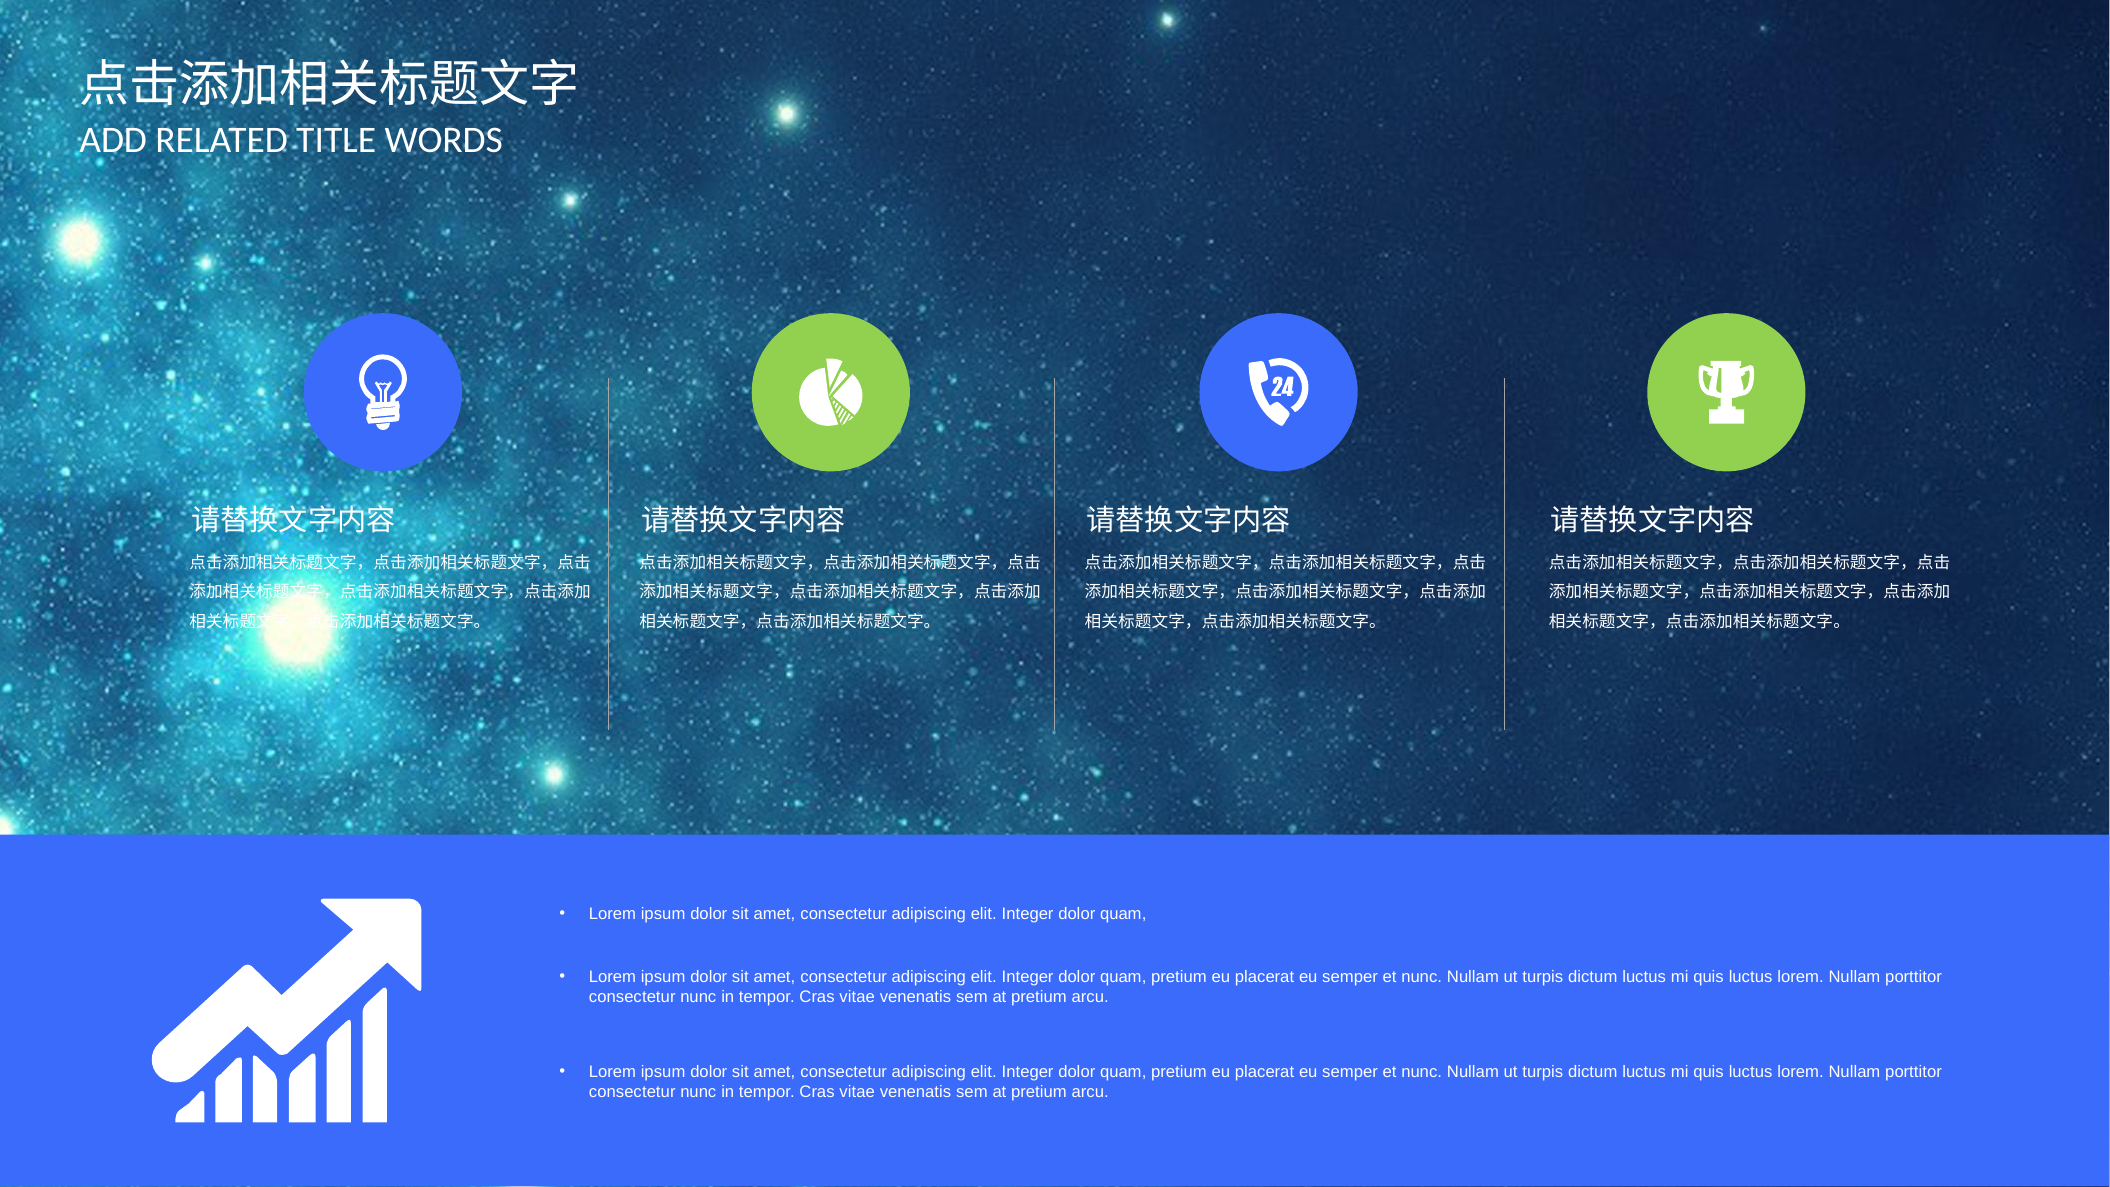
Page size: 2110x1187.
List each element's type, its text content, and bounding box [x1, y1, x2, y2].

text_box 请替换文字内容 [175, 486, 574, 545]
text_box ADD RELATED TITLE WORDS [63, 107, 520, 169]
text_box 点击添加相关标题文字 [63, 43, 596, 120]
text_box 点击添加相关标题文字，点击添加相关标题文字，点击添加相关标题文字，点击添加相关标题文字，点击添加相关标题文字，点击添加相关标题文字。 [175, 534, 608, 639]
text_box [751, 313, 910, 472]
text_box 点击添加相关标题文字，点击添加相关标题文字，点击添加相关标题文字，点击添加相关标题文字，点击添加相关标题文字，点击添加相关标题文字。 [1070, 534, 1504, 639]
text_box [0, 834, 2110, 1187]
text_box 请替换文字内容 [1070, 486, 1470, 545]
text_box 请替换文字内容 [625, 486, 1024, 545]
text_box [303, 313, 463, 472]
text_box 点击添加相关标题文字，点击添加相关标题文字，点击添加相关标题文字，点击添加相关标题文字，点击添加相关标题文字，点击添加相关标题文字。 [625, 534, 1054, 639]
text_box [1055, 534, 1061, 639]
text_box 点击添加相关标题文字，点击添加相关标题文字，点击添加相关标题文字，点击添加相关标题文字，点击添加相关标题文字，点击添加相关标题文字。 [1534, 534, 1970, 639]
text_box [1199, 313, 1358, 472]
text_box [1647, 313, 1806, 472]
text_box 请替换文字内容 [1534, 486, 1934, 545]
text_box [149, 898, 422, 1123]
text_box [544, 895, 2026, 1110]
picture [0, 0, 2110, 834]
